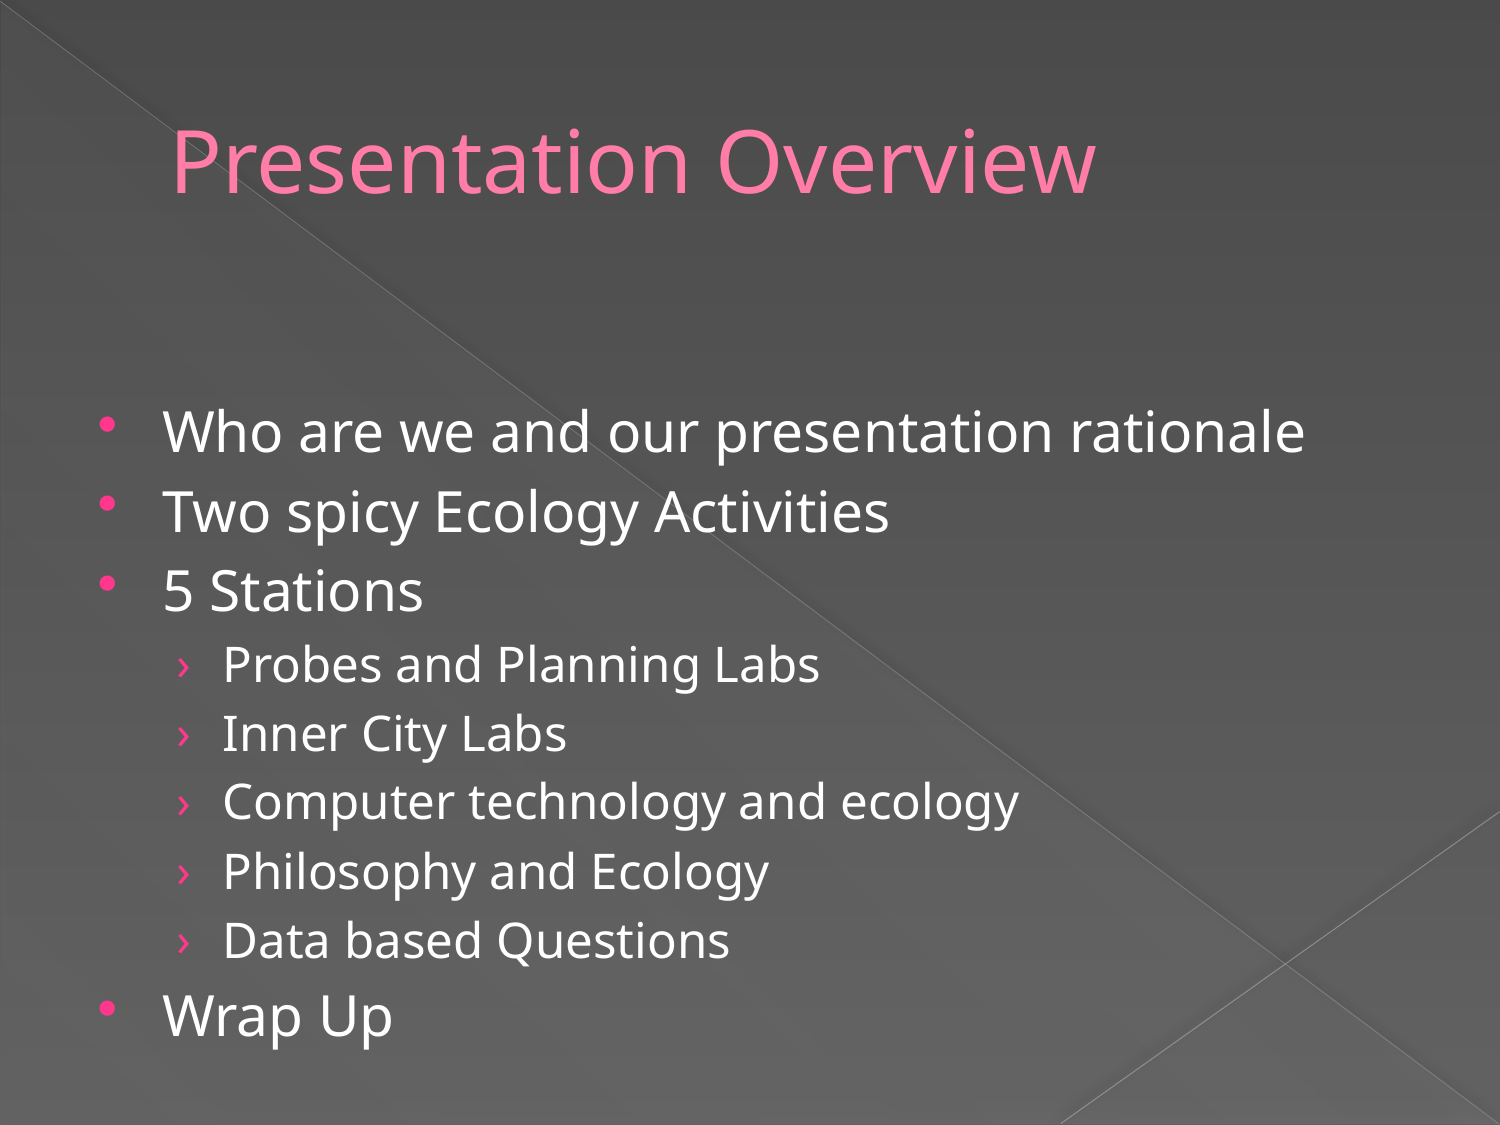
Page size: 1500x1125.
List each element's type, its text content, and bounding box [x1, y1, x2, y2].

list Who are we and our presentation rationale Two spicy Ecology Activities 5 Stations Probes and Planning Labs Inner City Labs Computer technology and ecology Philosophy and Ecology Data based Questions Wrap Up [75, 308, 1425, 1059]
title Presentation Overview [75, 43, 1425, 274]
